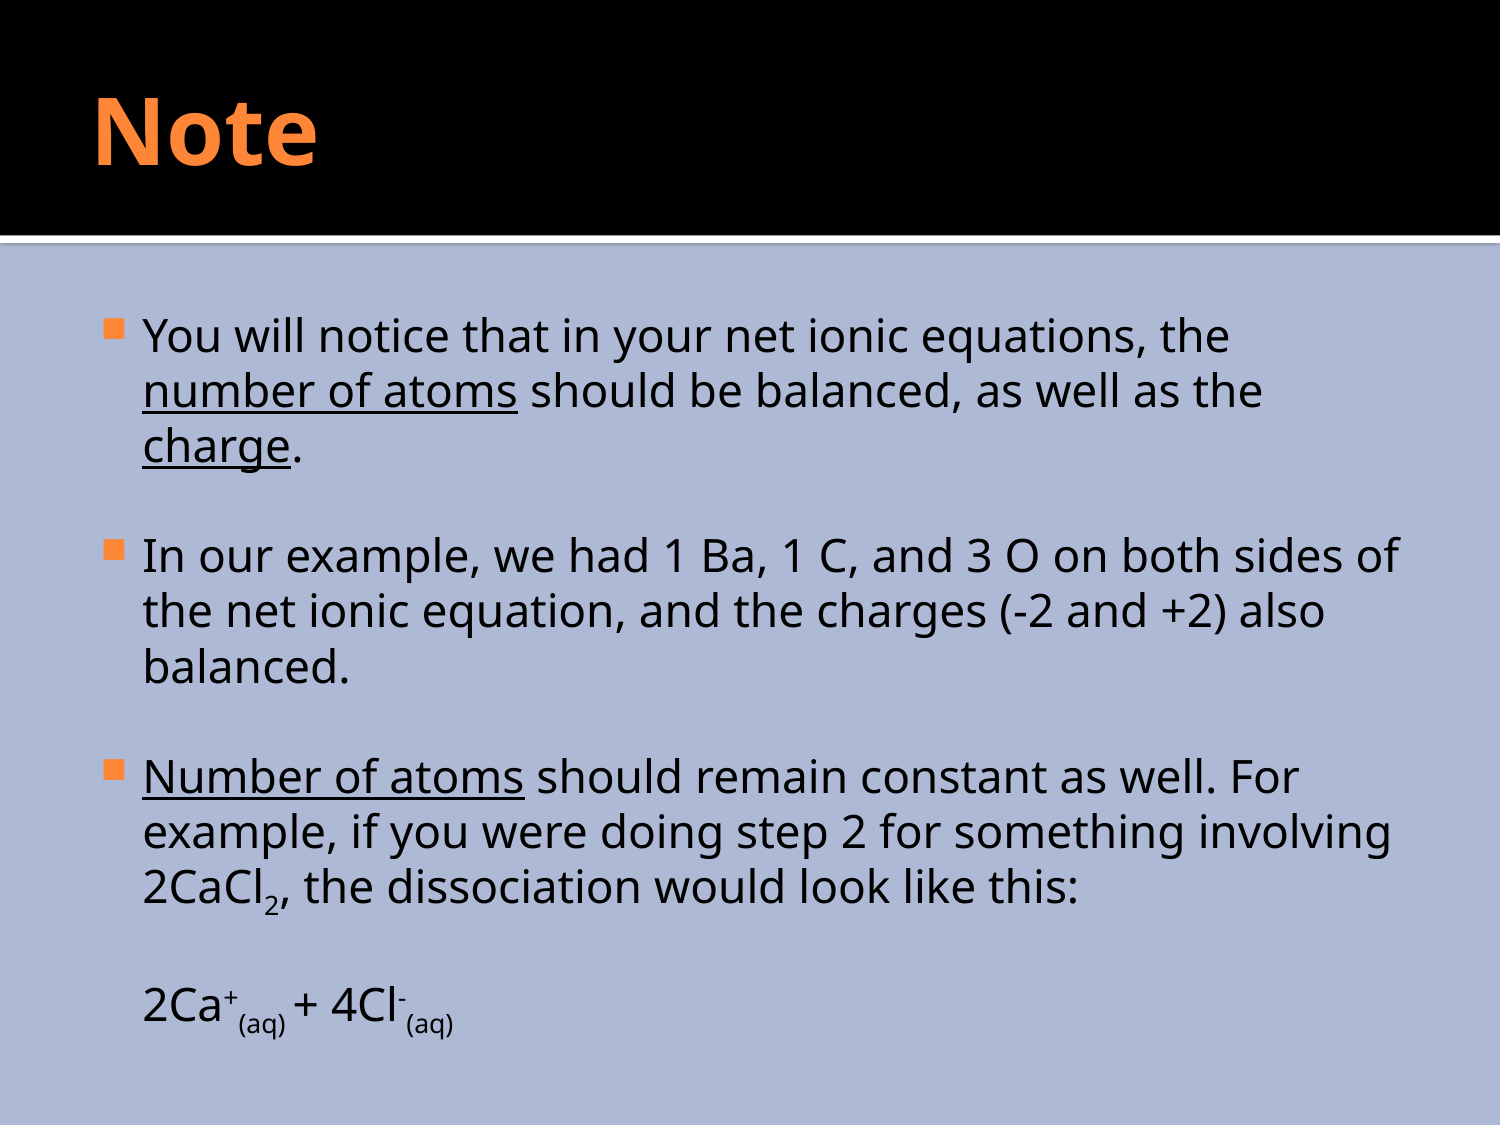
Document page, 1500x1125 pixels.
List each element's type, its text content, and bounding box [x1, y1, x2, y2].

title Note [75, 25, 1425, 231]
list You will notice that in your net ionic equations, the number of atoms should be balanced, as well as the charge. In our example, we had 1 Ba, 1 C, and 3 O on both sides of the net ionic equation, and the charges (-2 and +2) also balanced. Number of atoms should remain constant as well. For example, if you were doing step 2 for something involving 2CaCl2, the dissociation would look like this: 2Ca+(aq) + 4Cl-(aq) [75, 291, 1425, 1050]
